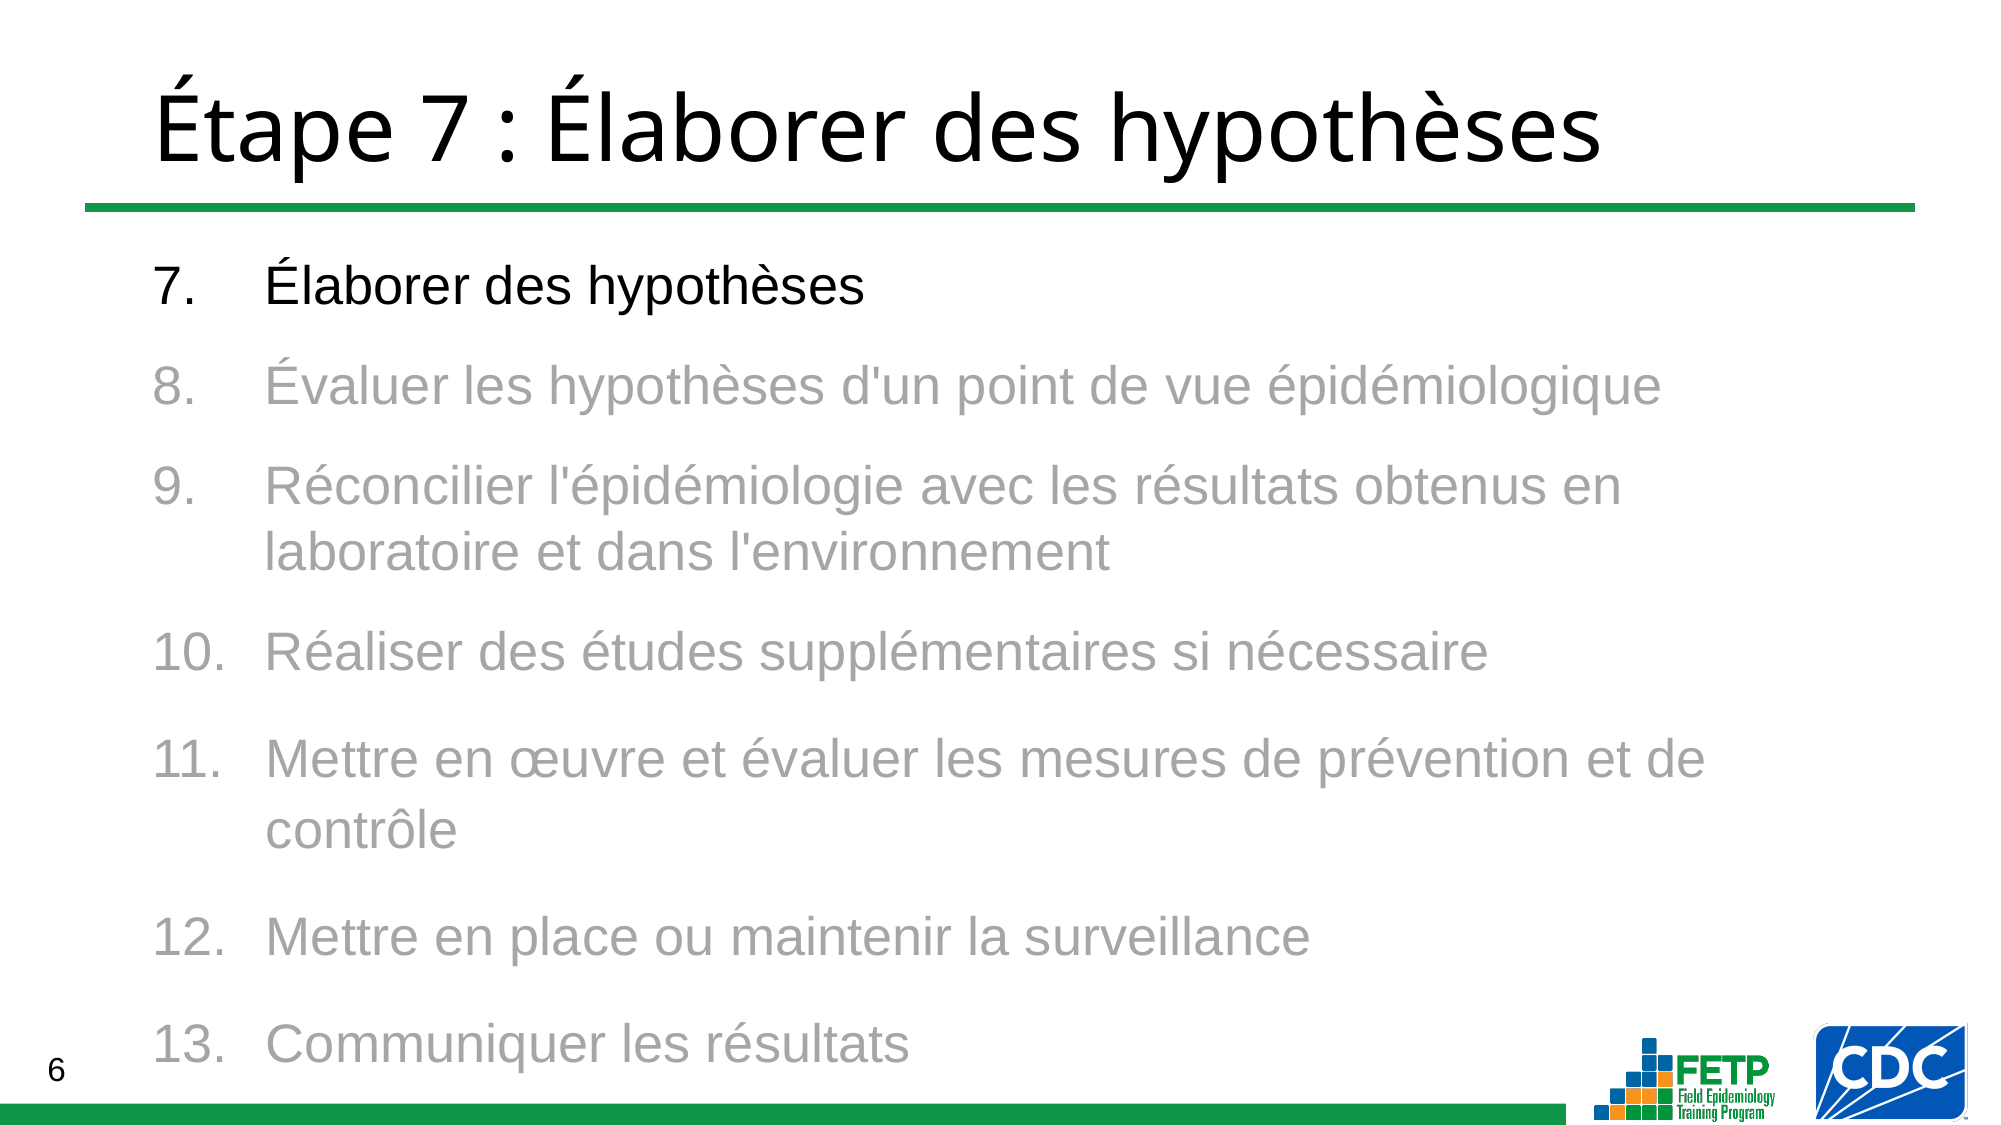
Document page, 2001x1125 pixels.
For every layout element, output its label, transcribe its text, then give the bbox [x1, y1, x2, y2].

picture [1813, 1023, 1968, 1122]
list Élaborer des hypothèses Évaluer les hypothèses d'un point de vue épidémiologique Réconcilier l'épidémiologie avec les résultats obtenus en laboratoire et dans l'environnement Réaliser des études supplémentaires si nécessaire Mettre en œuvre et évaluer les mesures de prévention et de contrôle Mettre en place ou maintenir la surveillance Communiquer les résultats [137, 242, 1863, 1004]
picture [1594, 1038, 1775, 1122]
title Étape 7 : Élaborer des hypothèses [137, 75, 1863, 207]
